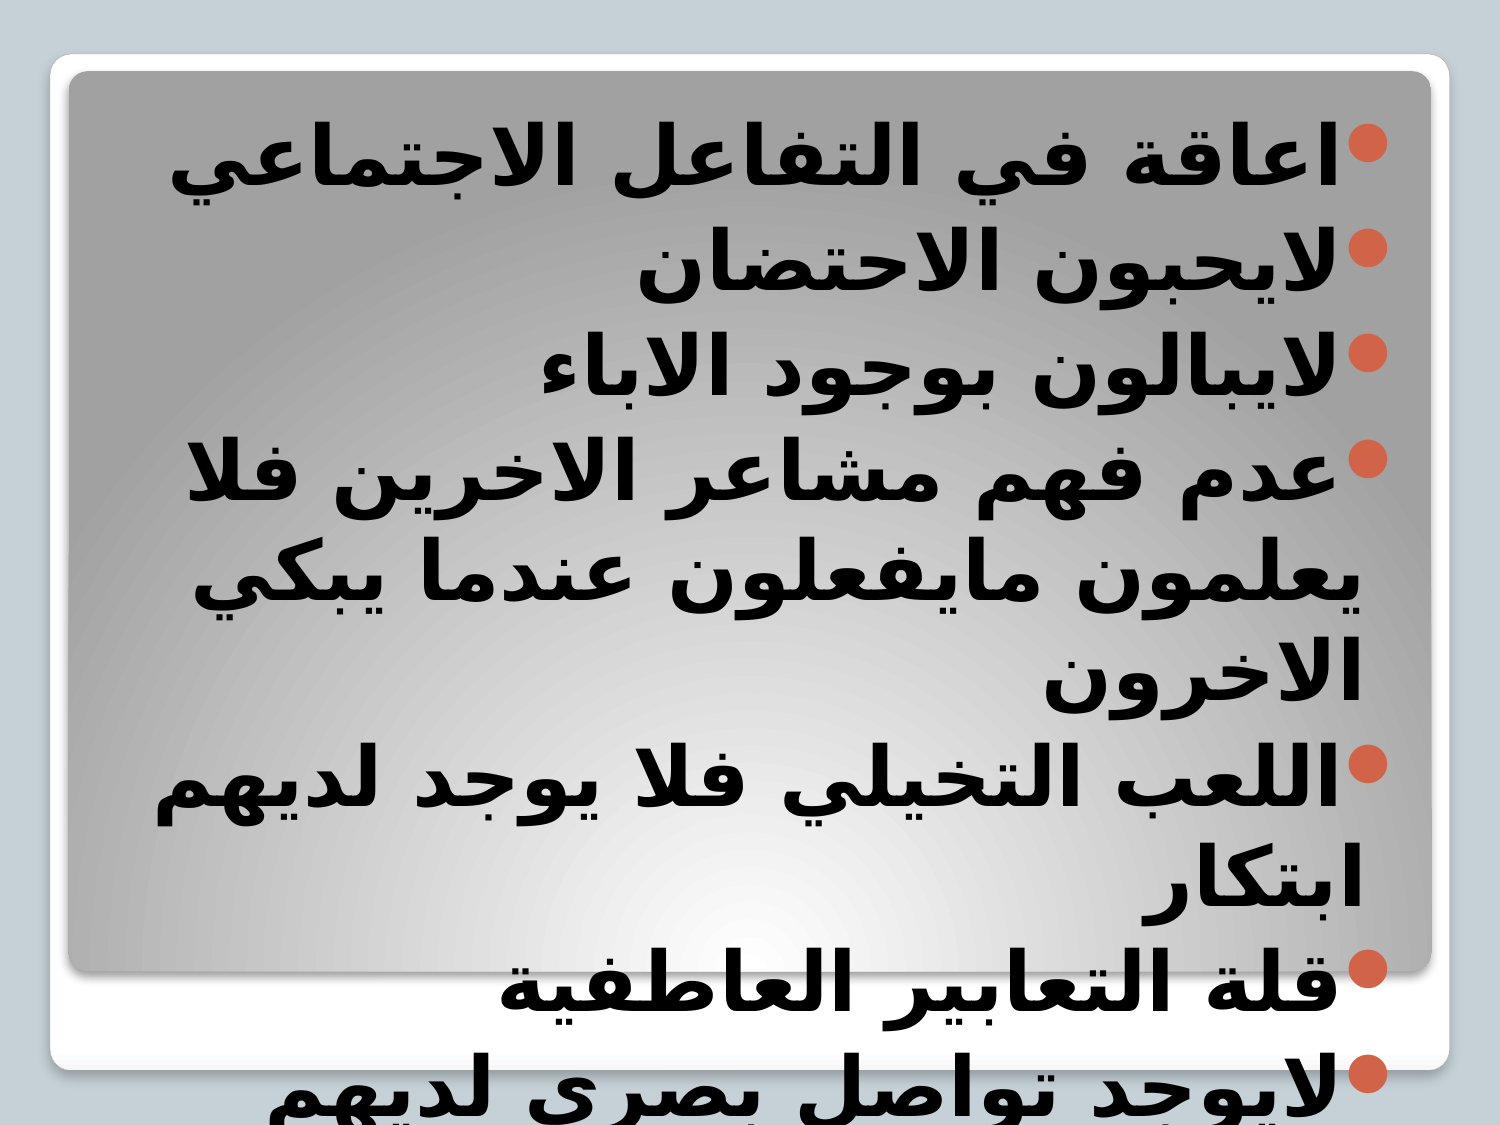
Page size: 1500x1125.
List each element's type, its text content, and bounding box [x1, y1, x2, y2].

list اعاقة في التفاعل الاجتماعي لايحبون الاحتضان لايبالون بوجود الاباء عدم فهم مشاعر الاخرين فلا يعلمون مايفعلون عندما يبكي الاخرون اللعب التخيلي فلا يوجد لديهم ابتكار قلة التعابير العاطفية لايوجد تواصل بصري لديهم [82, 86, 1425, 774]
